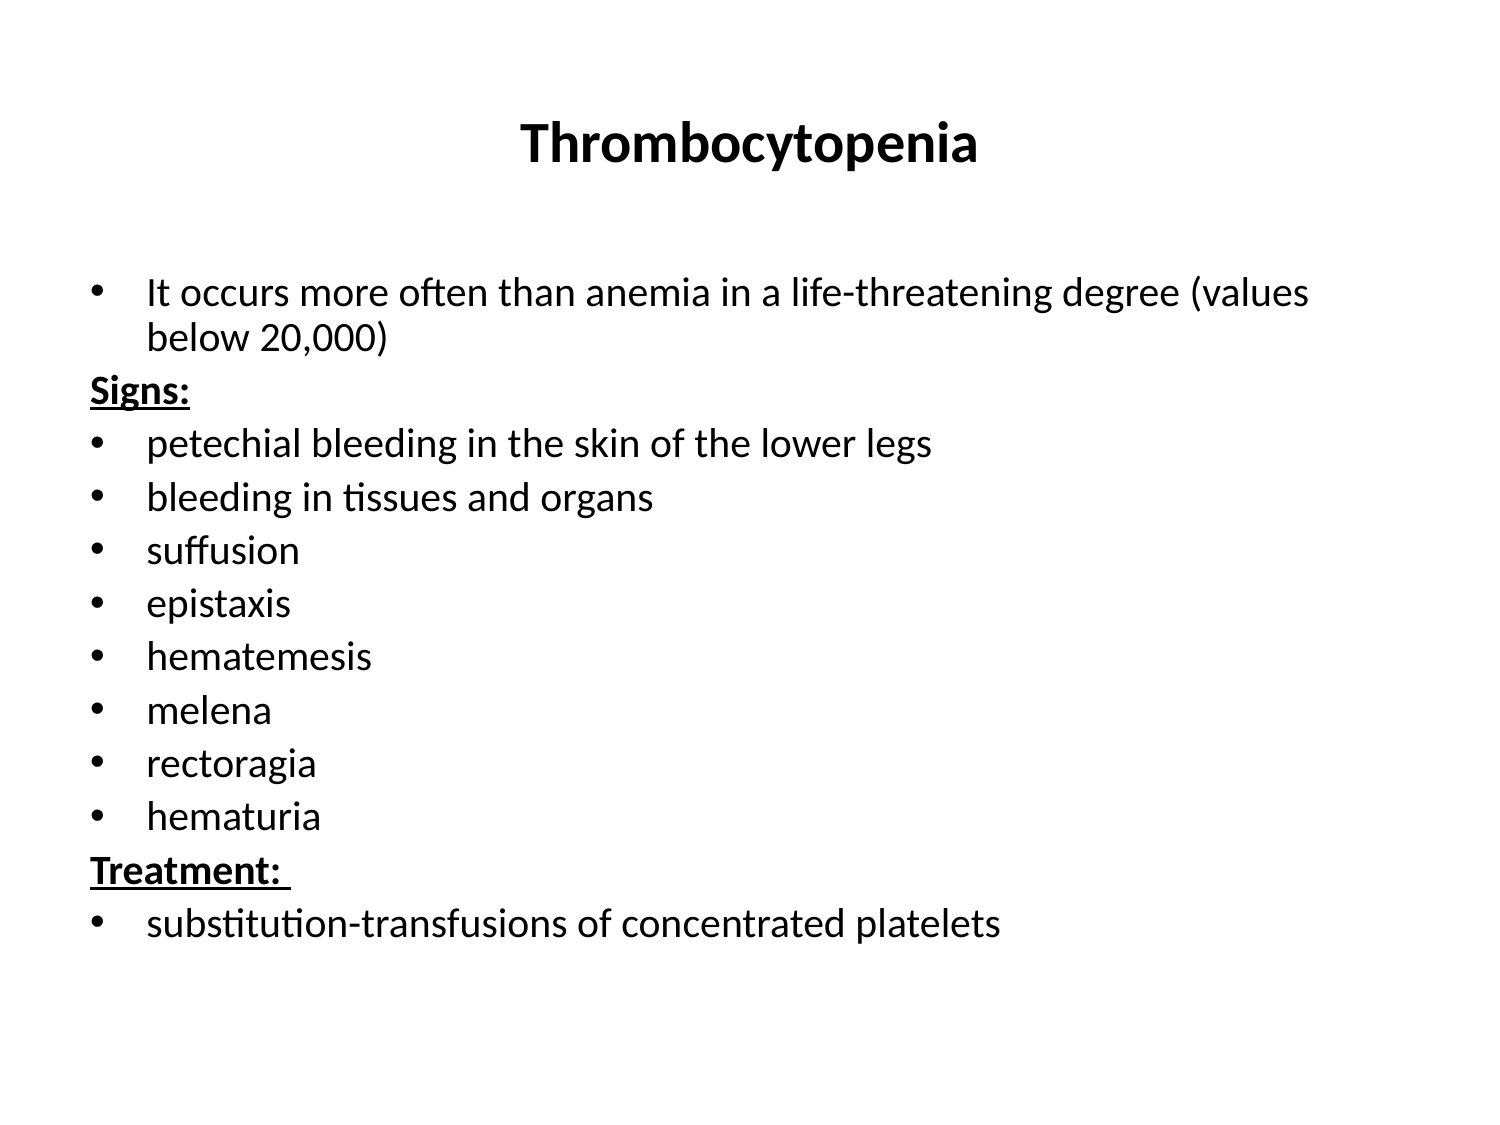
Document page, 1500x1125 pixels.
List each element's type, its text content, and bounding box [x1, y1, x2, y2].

title Thrombocytopenia [75, 45, 1425, 233]
list It occurs more often than anemia in a life-threatening degree (values below 20,000) Signs: petechial bleeding in the skin of the lower legs bleeding in tissues and organs suffusion epistaxis hematemesis melena rectoragia hematuria Treatment: substitution-transfusions of concentrated platelets [75, 262, 1425, 1005]
